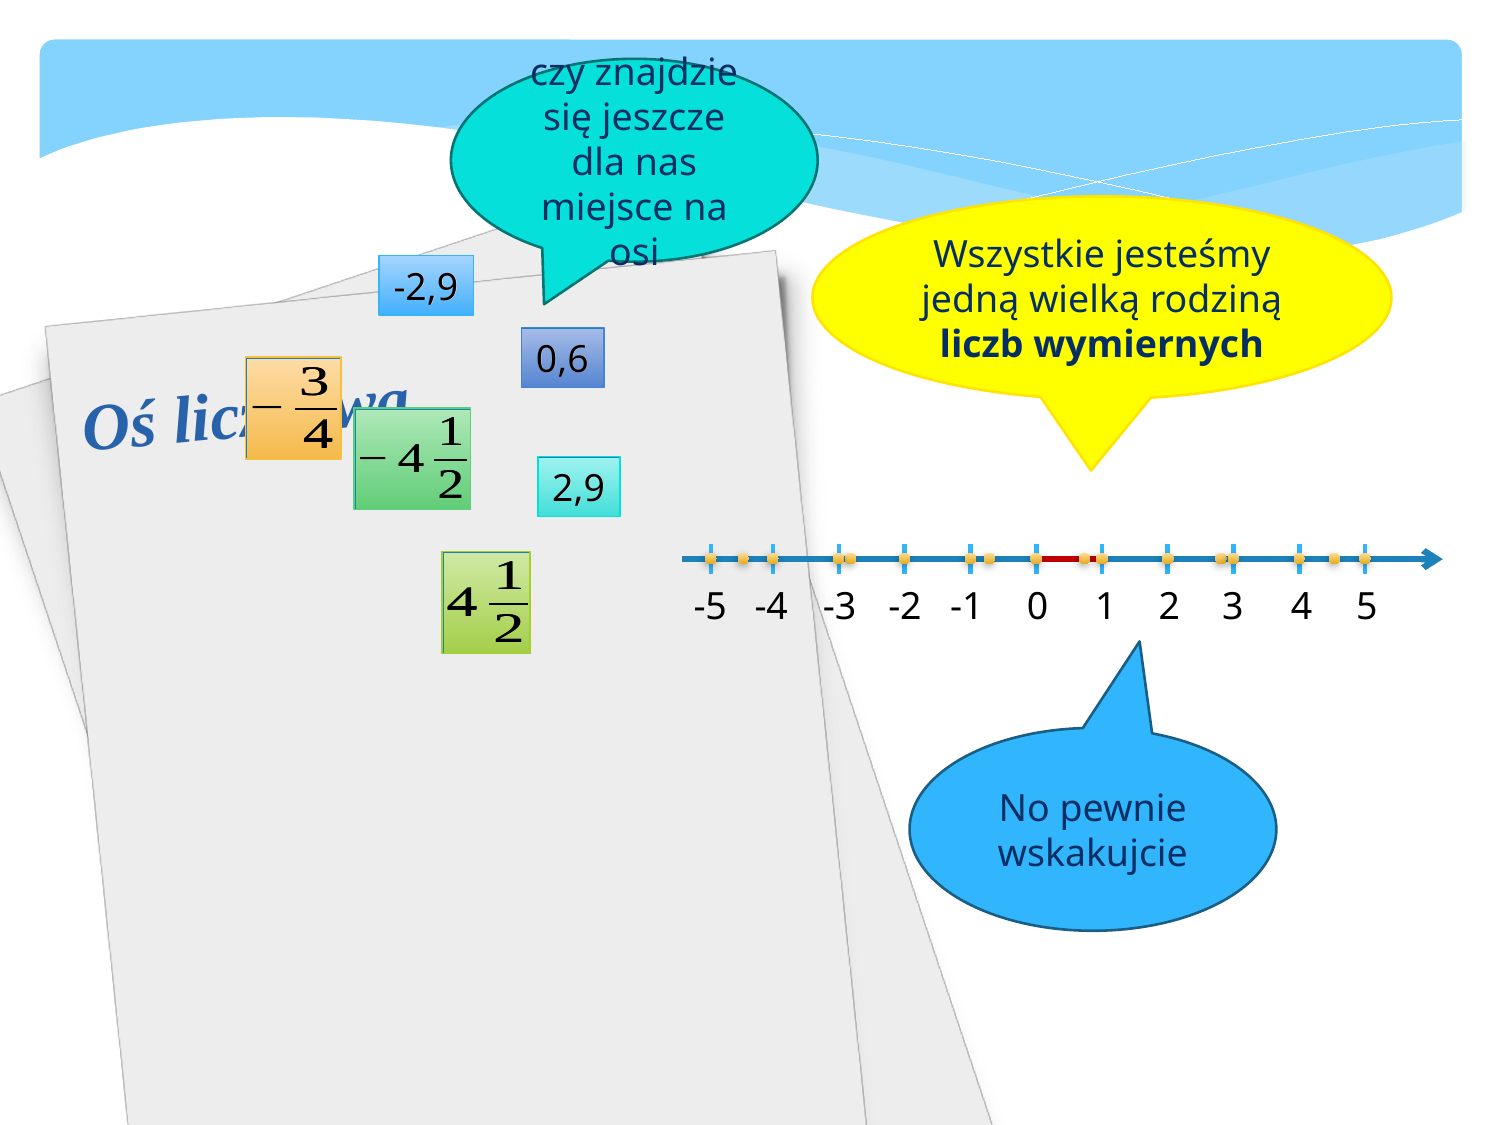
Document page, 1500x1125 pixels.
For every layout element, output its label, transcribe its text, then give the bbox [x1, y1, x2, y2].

picture [0, 195, 1077, 1125]
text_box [681, 544, 1443, 574]
text_box Wszystkie jesteśmy jedną wielką rodziną liczb wymiernych [921, 194, 1393, 472]
text_box No pewnie wskakujcie [938, 646, 1278, 933]
text_box czy znajdzie się jeszcze dla nas miejsce na osi [449, 57, 819, 217]
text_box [680, 574, 1392, 636]
